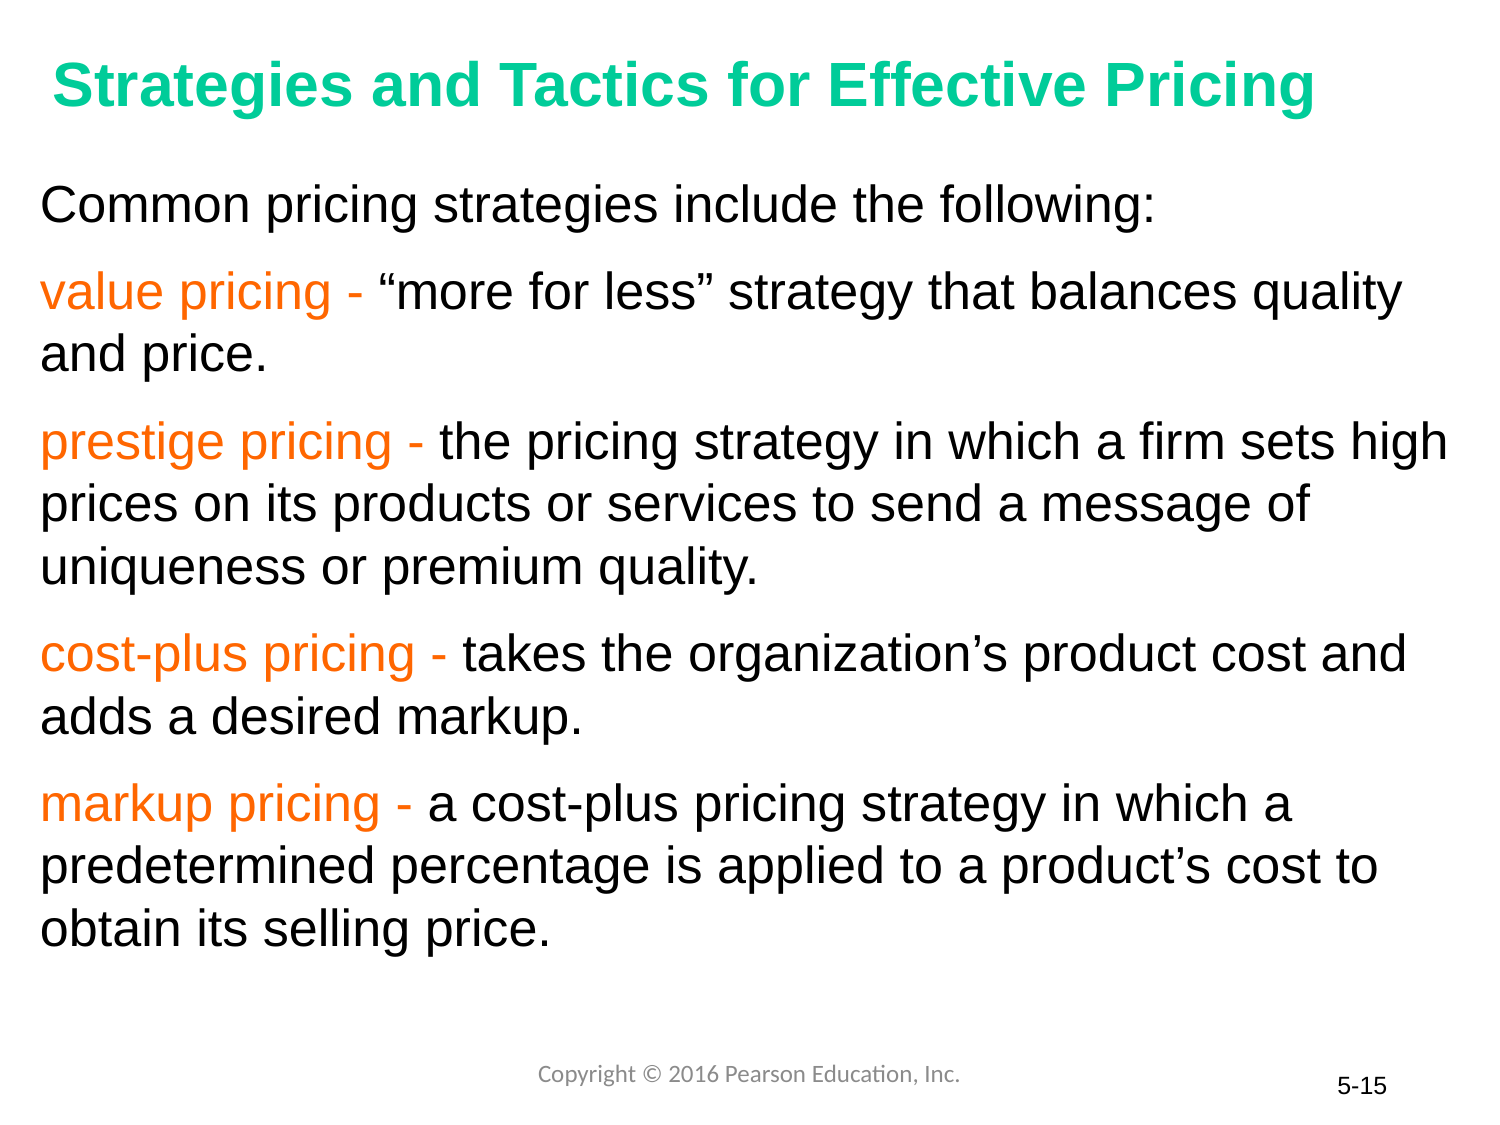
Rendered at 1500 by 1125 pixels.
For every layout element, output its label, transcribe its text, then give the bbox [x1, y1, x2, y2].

list Common pricing strategies include the following: value pricing - “more for less” strategy that balances quality and price. prestige pricing - the pricing strategy in which a firm sets high prices on its products or services to send a message of uniqueness or premium quality. cost-plus pricing - takes the organization’s product cost and adds a desired markup. markup pricing - a cost-plus pricing strategy in which a predetermined percentage is applied to a product’s cost to obtain its selling price. [24, 162, 1475, 1125]
title Strategies and Tactics for Effective Pricing [37, 0, 1388, 162]
